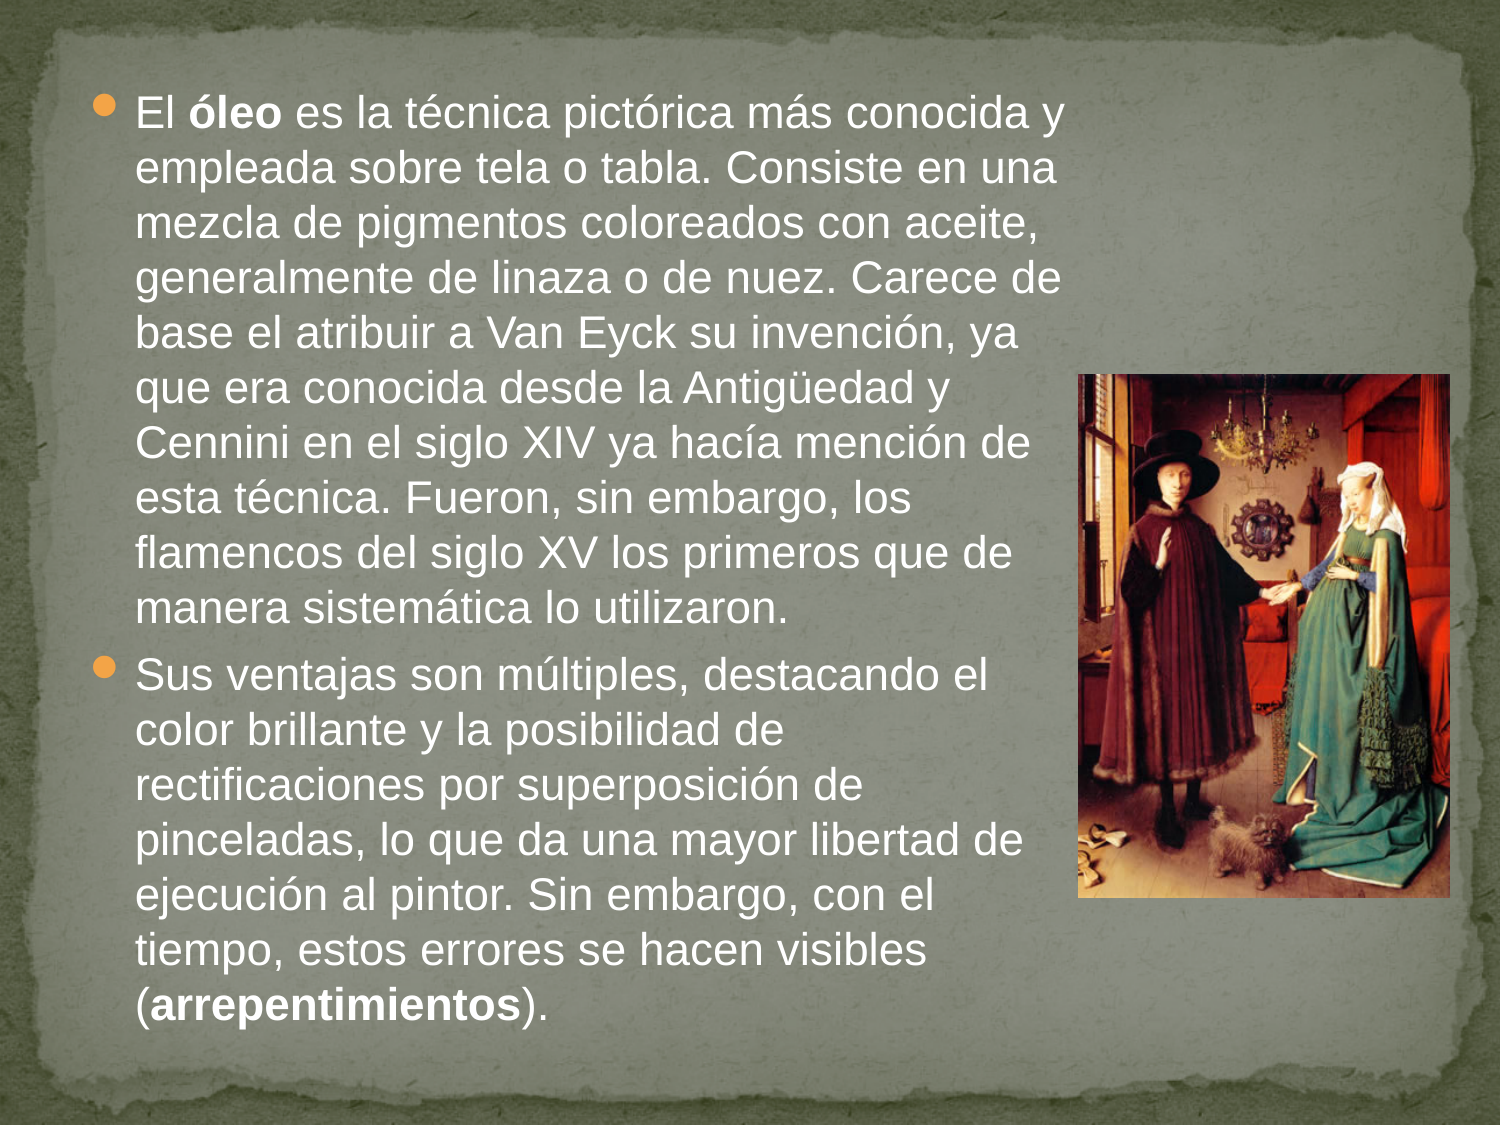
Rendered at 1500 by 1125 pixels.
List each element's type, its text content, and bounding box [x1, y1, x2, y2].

picture [1078, 374, 1450, 898]
list El óleo es la técnica pictórica más conocida y empleada sobre tela o tabla. Consiste en una mezcla de pigmentos coloreados con aceite, generalmente de linaza o de nuez. Carece de base el atribuir a Van Eyck su invención, ya que era conocida desde la Antigüedad y Cennini en el siglo XIV ya hacía mención de esta técnica. Fueron, sin embargo, los flamencos del siglo XV los primeros que de manera sistemática lo utilizaron. Sus ventajas son múltiples, destacando el color brillante y la posibilidad de rectificaciones por superposición de pinceladas, lo que da una mayor libertad de ejecución al pintor. Sin embargo, con el tiempo, estos errores se hacen visibles (arrepentimientos). [75, 75, 1100, 1013]
